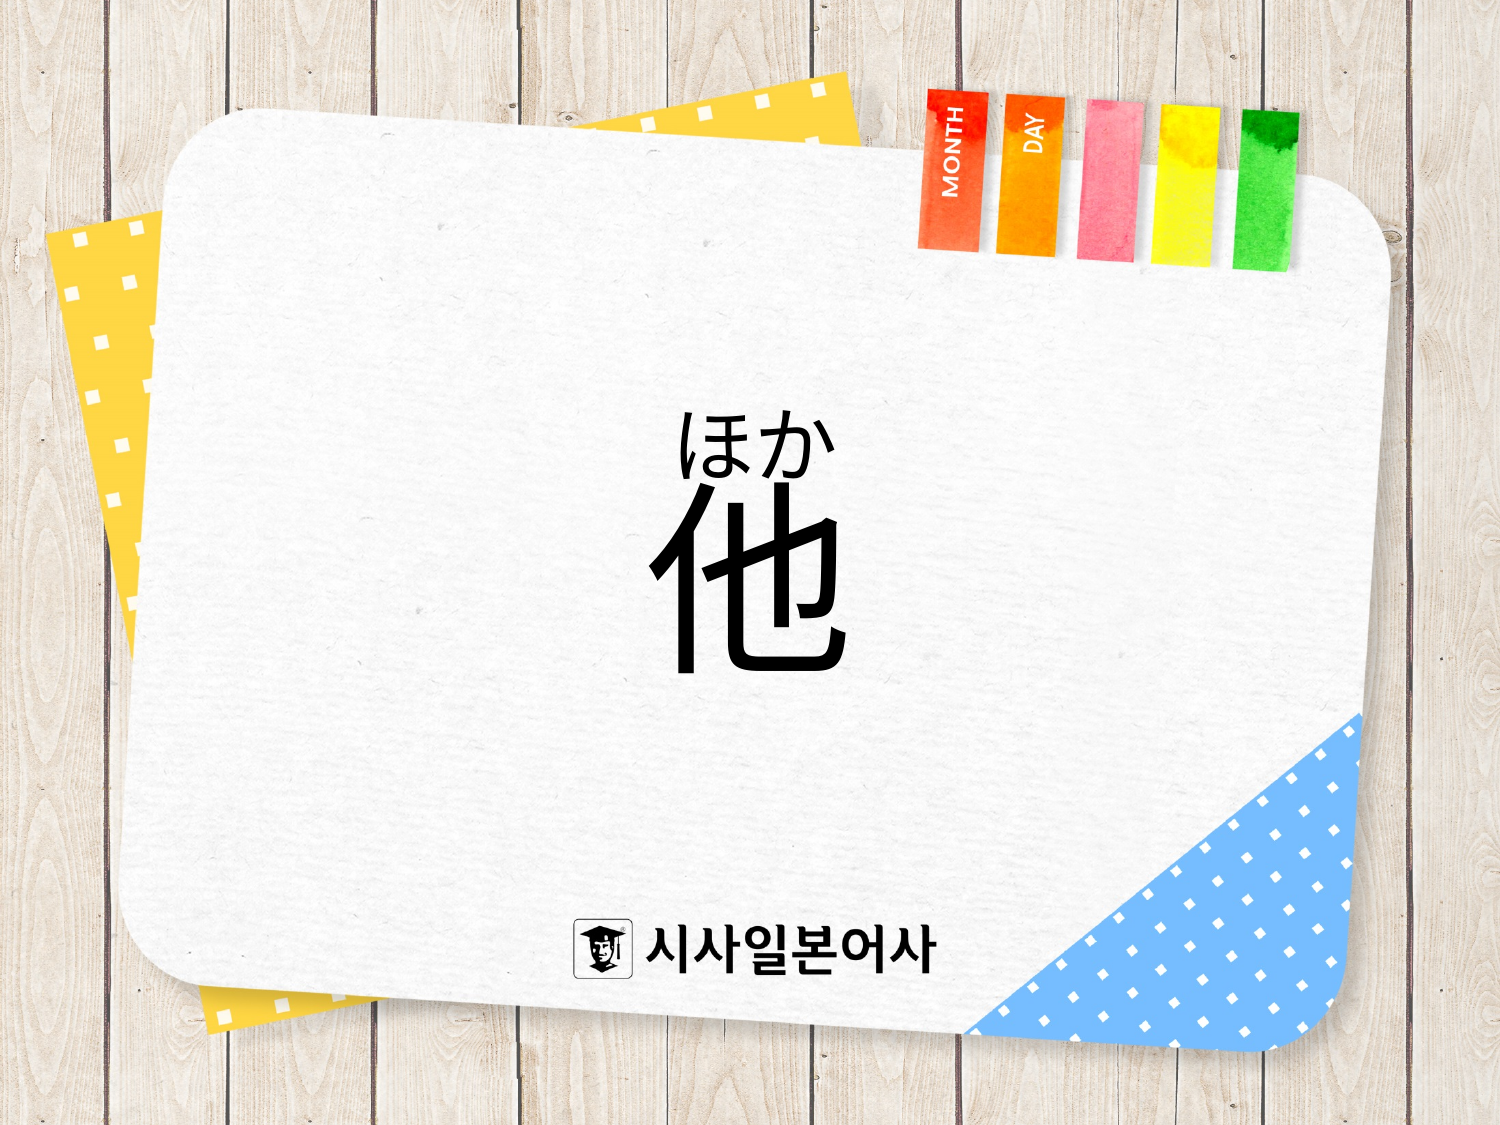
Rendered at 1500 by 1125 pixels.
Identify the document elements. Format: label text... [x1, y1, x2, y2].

title 他 [75, 338, 1425, 811]
picture [0, 0, 1500, 1125]
text_box ほか [656, 385, 853, 501]
